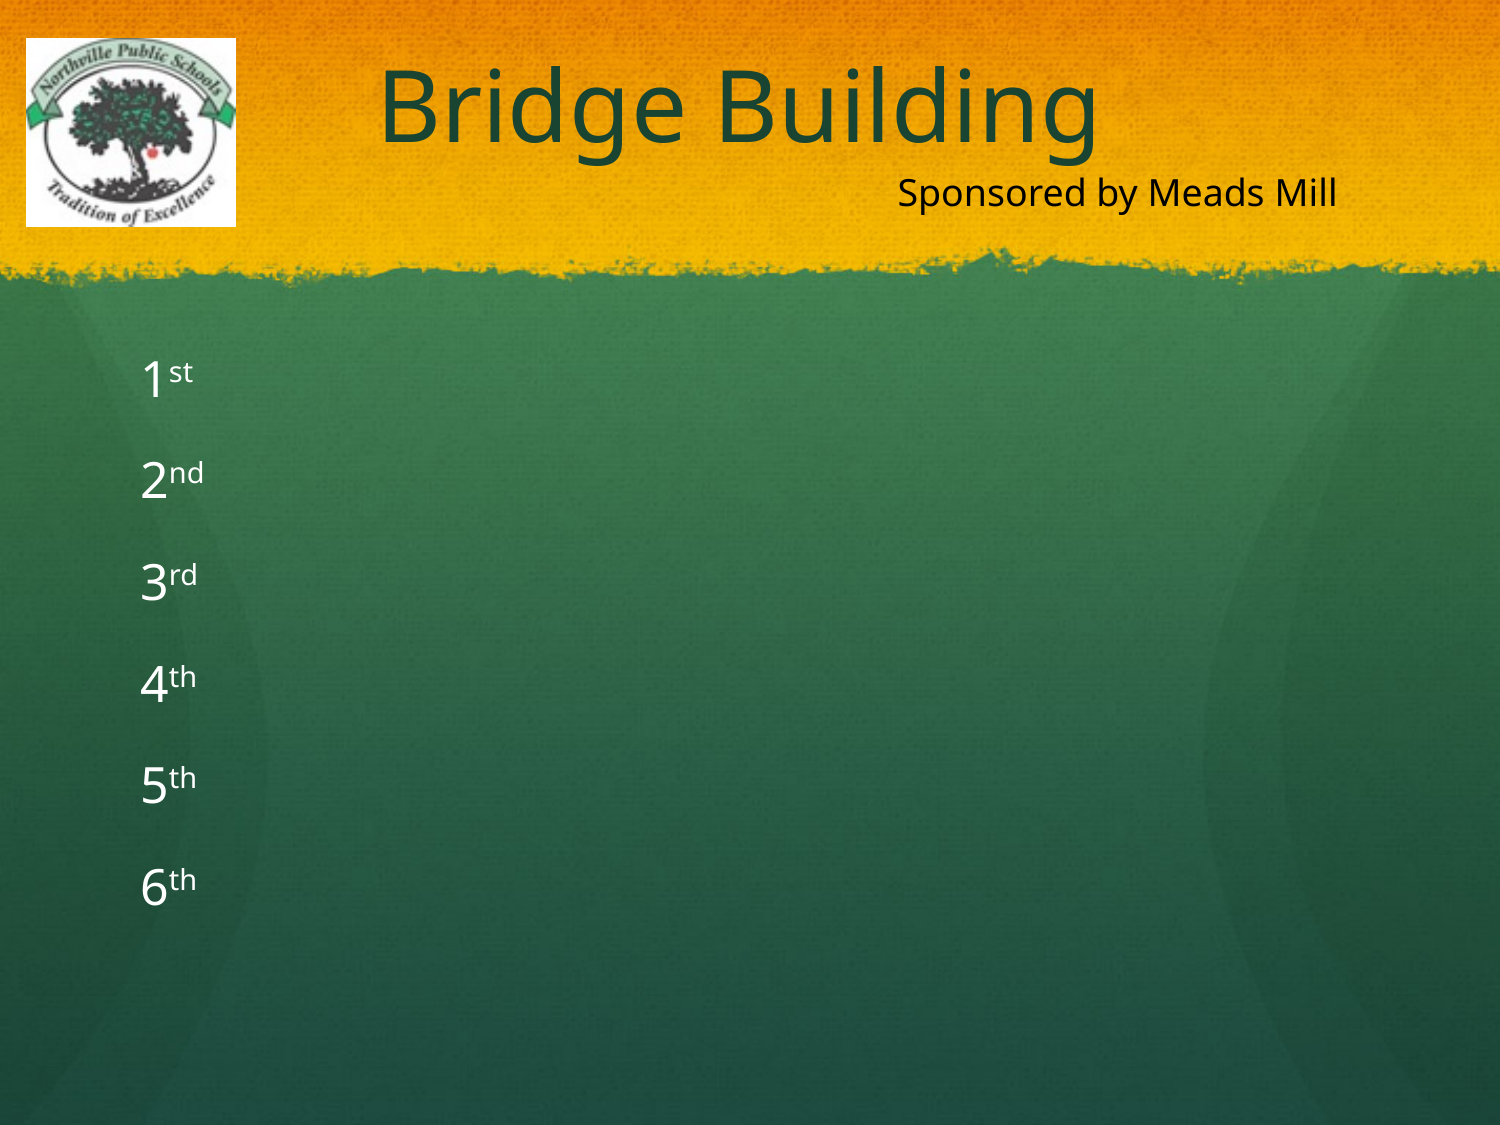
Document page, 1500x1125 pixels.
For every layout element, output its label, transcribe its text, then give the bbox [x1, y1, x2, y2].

title Bridge Building [125, 13, 1353, 193]
list 1st 2nd 3rd 4th 5th 6th [125, 339, 1375, 1026]
text_box Sponsored by Meads Mill [695, 161, 1353, 222]
picture [0, 0, 1500, 1125]
